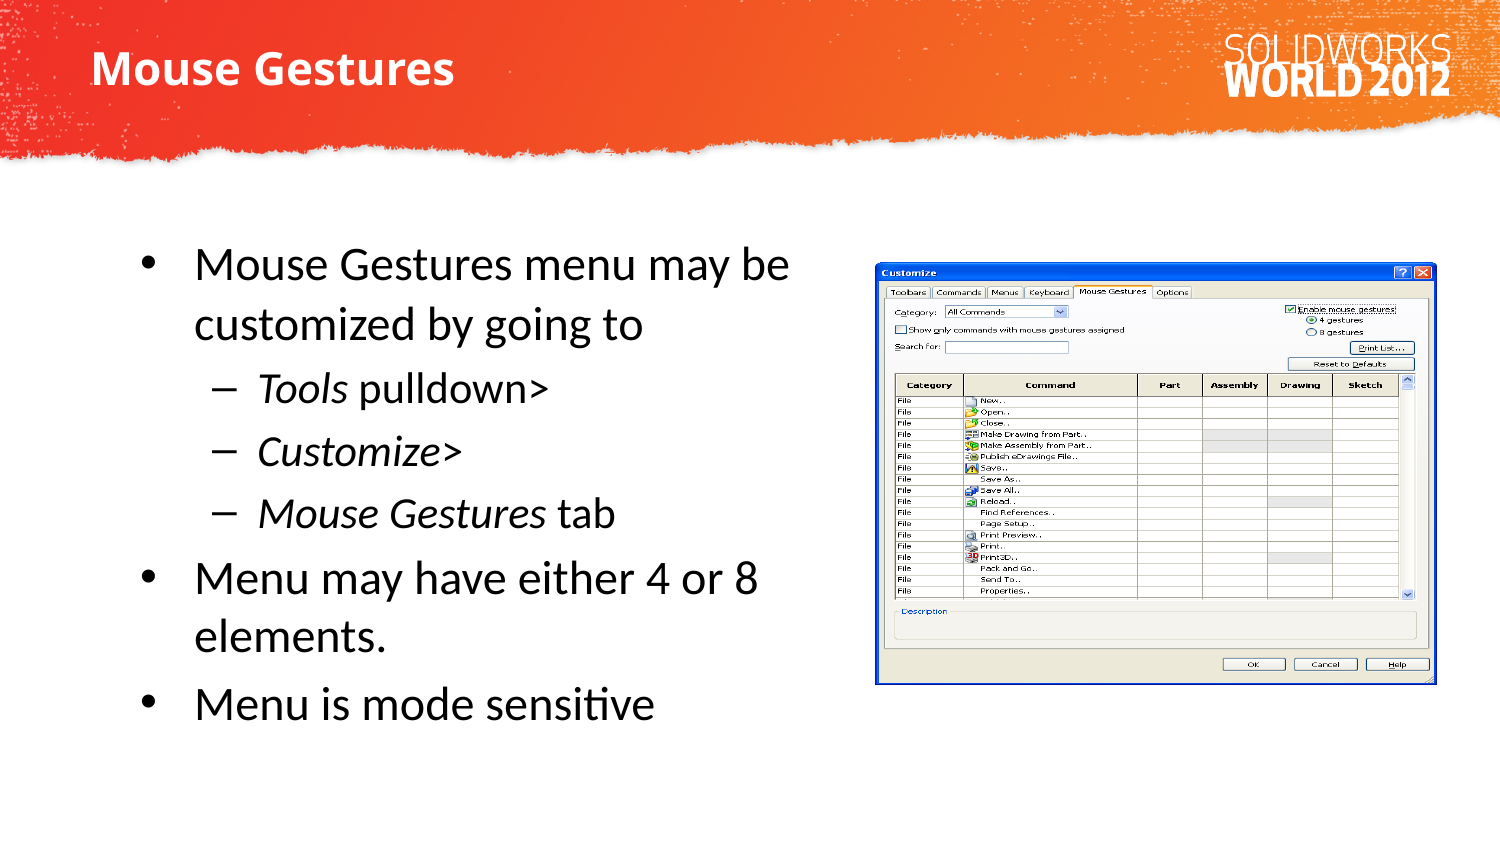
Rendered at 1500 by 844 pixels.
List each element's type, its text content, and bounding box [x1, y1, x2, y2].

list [874, 262, 1437, 685]
list Mouse Gestures menu may be customized by going to Tools pulldown> Customize> Mouse Gestures tab Menu may have either 4 or 8 elements. Menu is mode sensitive [125, 225, 875, 741]
picture [0, 0, 1500, 844]
title Mouse Gestures [75, 0, 1425, 138]
